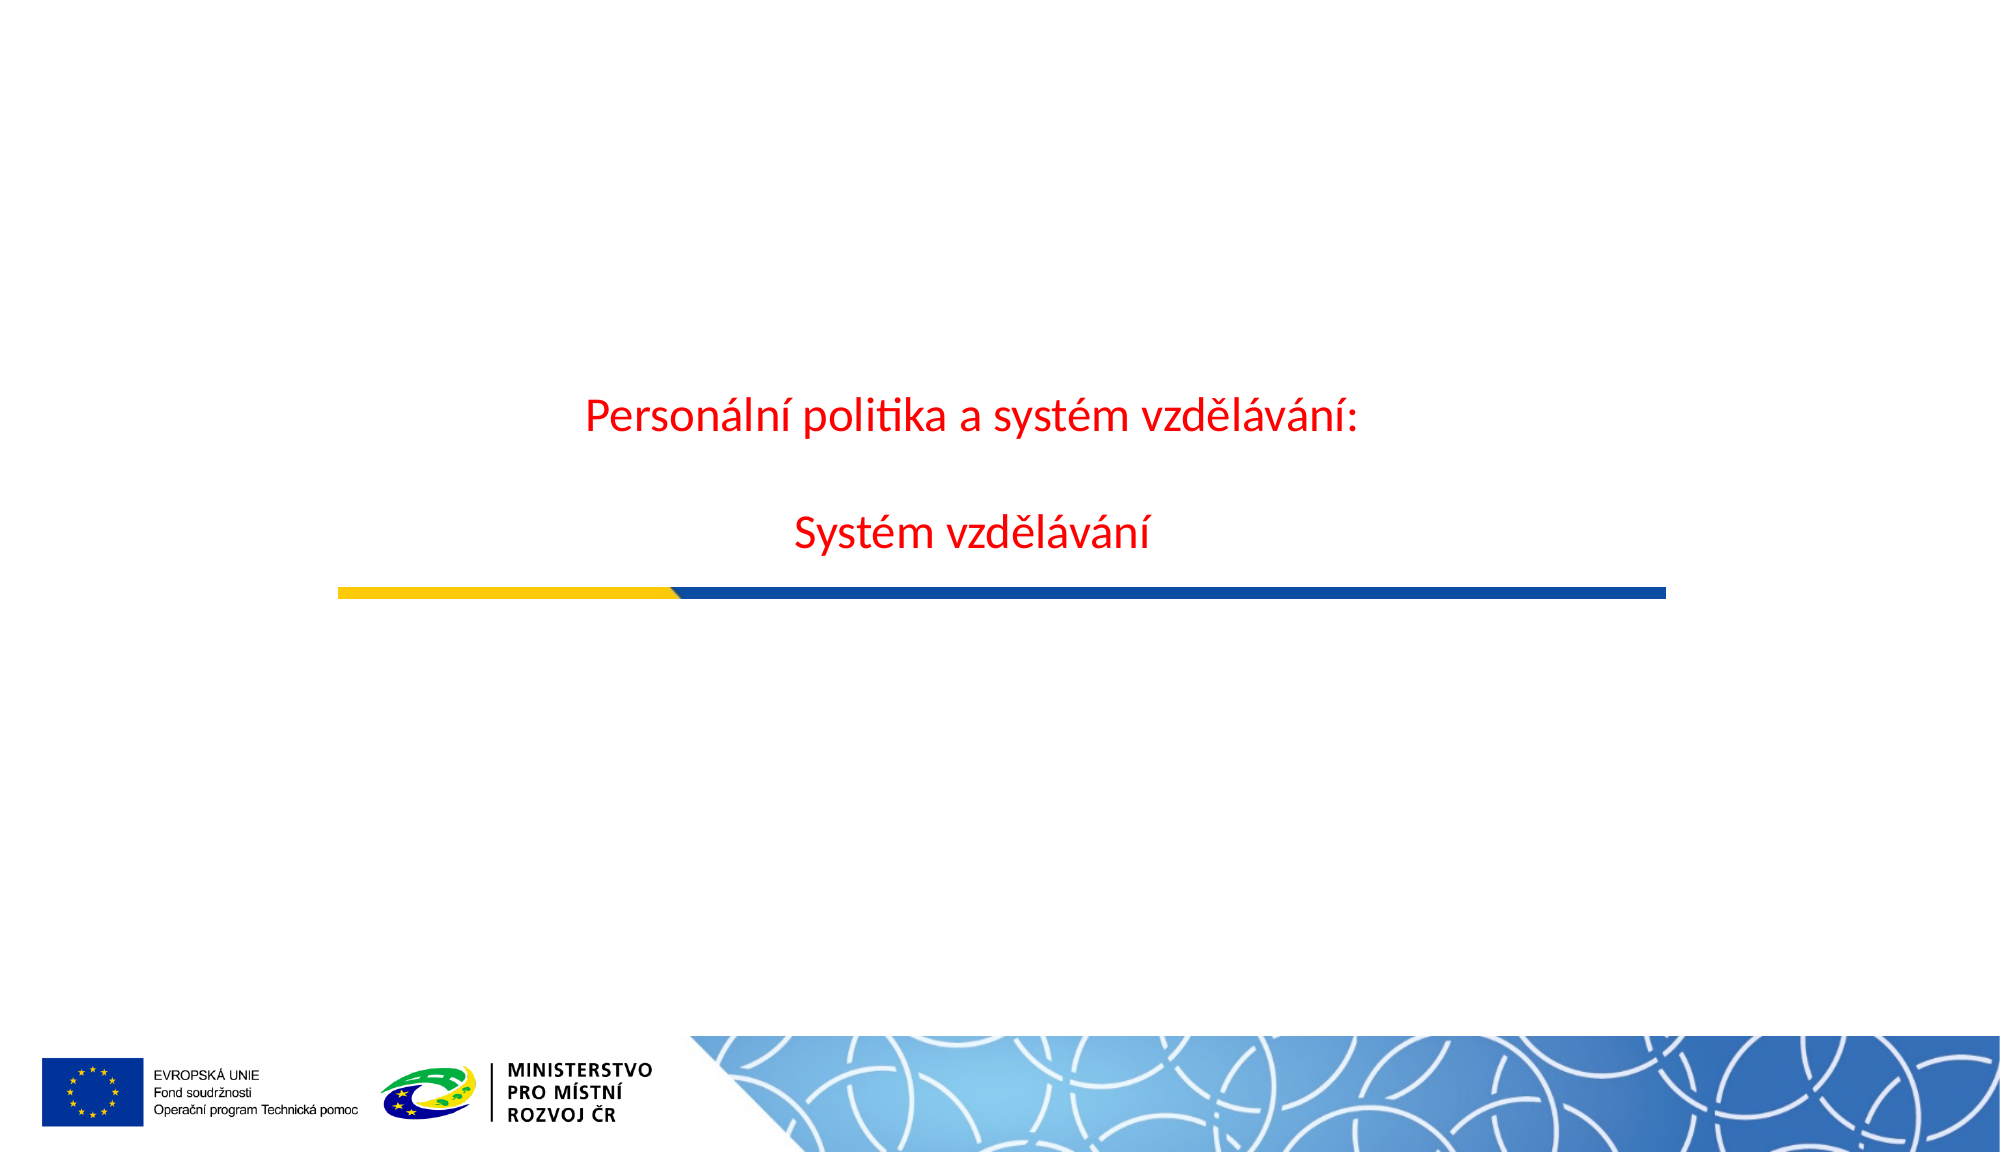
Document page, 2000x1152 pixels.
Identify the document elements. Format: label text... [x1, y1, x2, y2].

picture [338, 587, 1666, 599]
picture [680, 1036, 2000, 1152]
picture [19, 1035, 674, 1149]
title Personální politika a systém vzdělávání: Systém vzdělávání [54, 375, 1891, 568]
